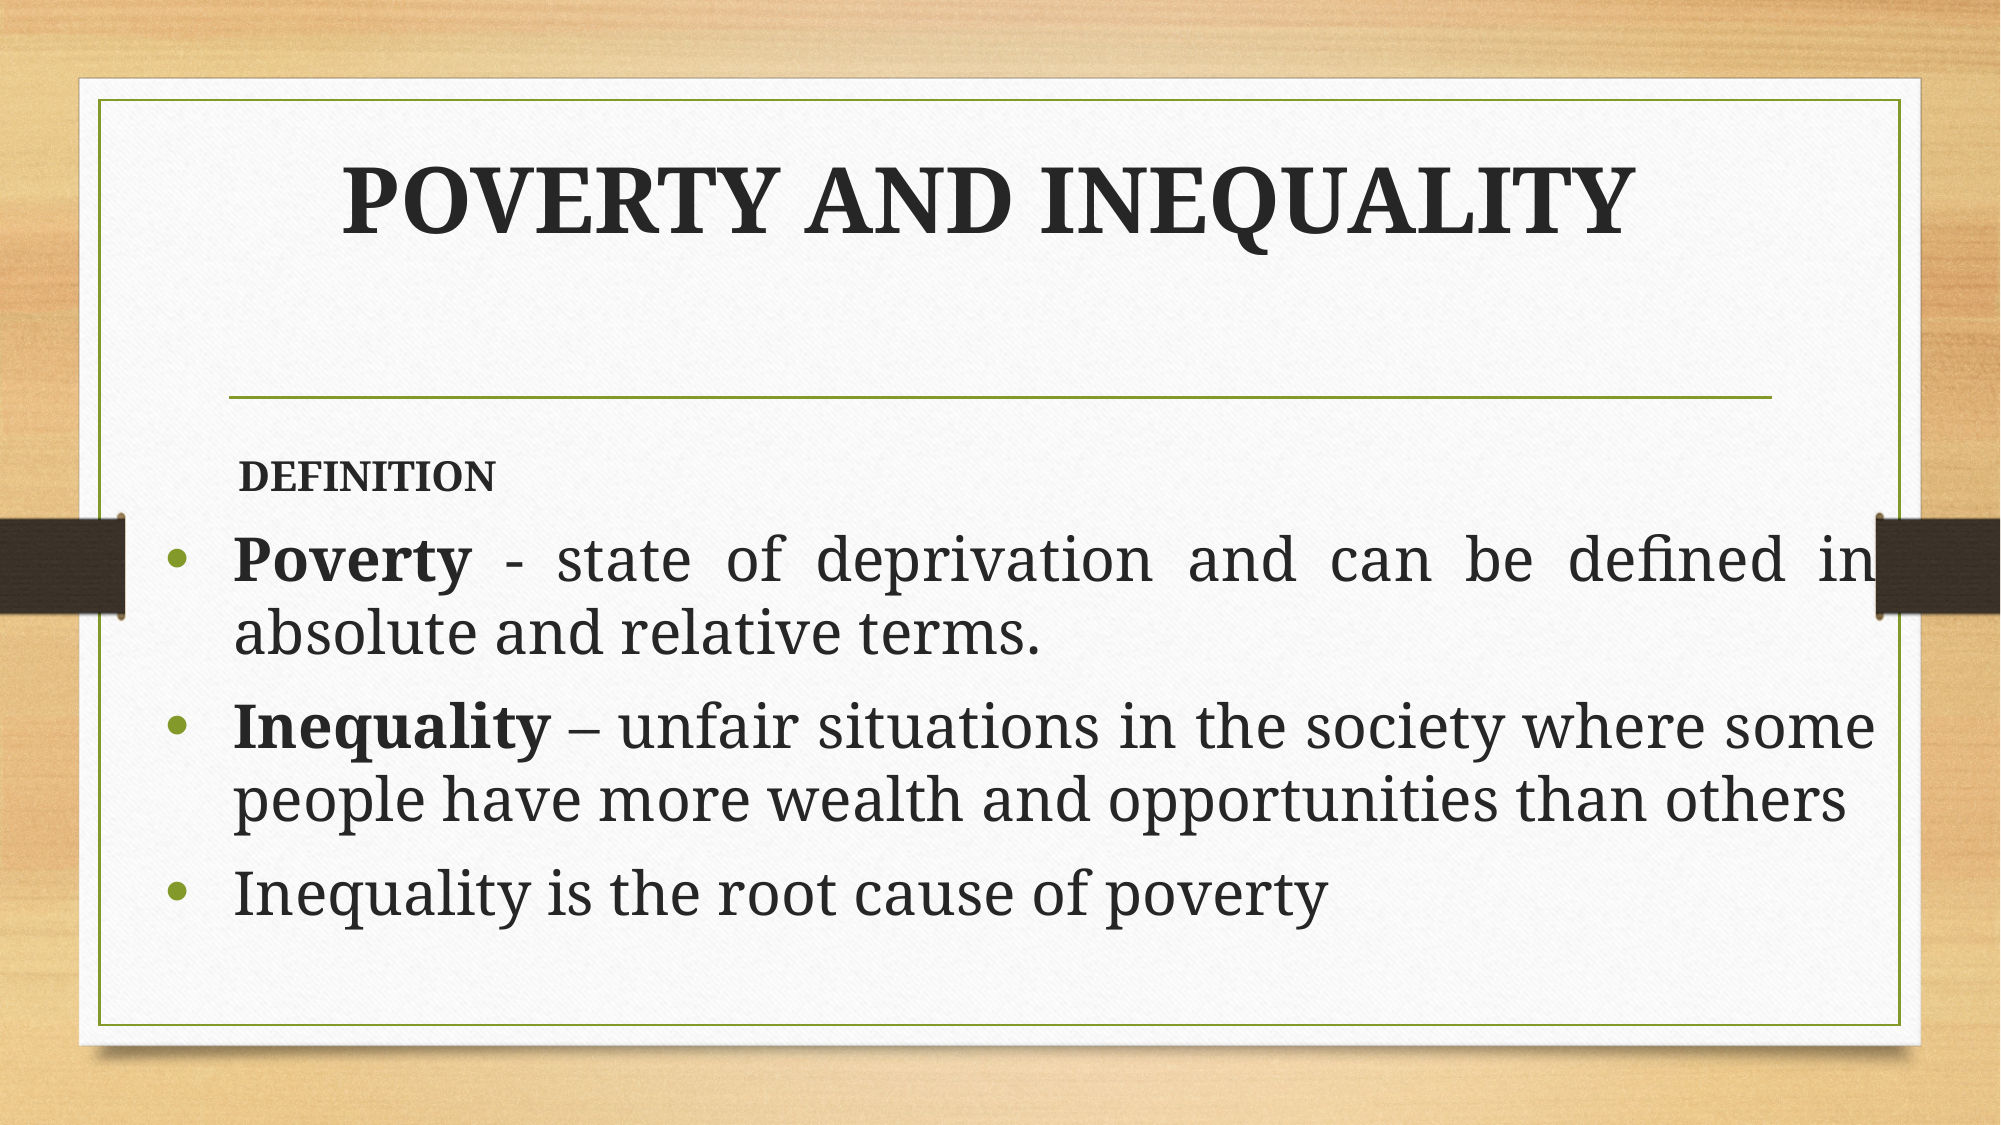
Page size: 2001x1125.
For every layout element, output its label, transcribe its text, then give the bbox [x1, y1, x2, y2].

list DEFINITION Poverty - state of deprivation and can be defined in absolute and relative terms. Inequality – unfair situations in the society where some people have more wealth and opportunities than others Inequality is the root cause of poverty [116, 383, 1894, 964]
picture [0, 0, 2001, 1125]
title POVERTY AND INEQUALITY [116, 115, 1863, 278]
